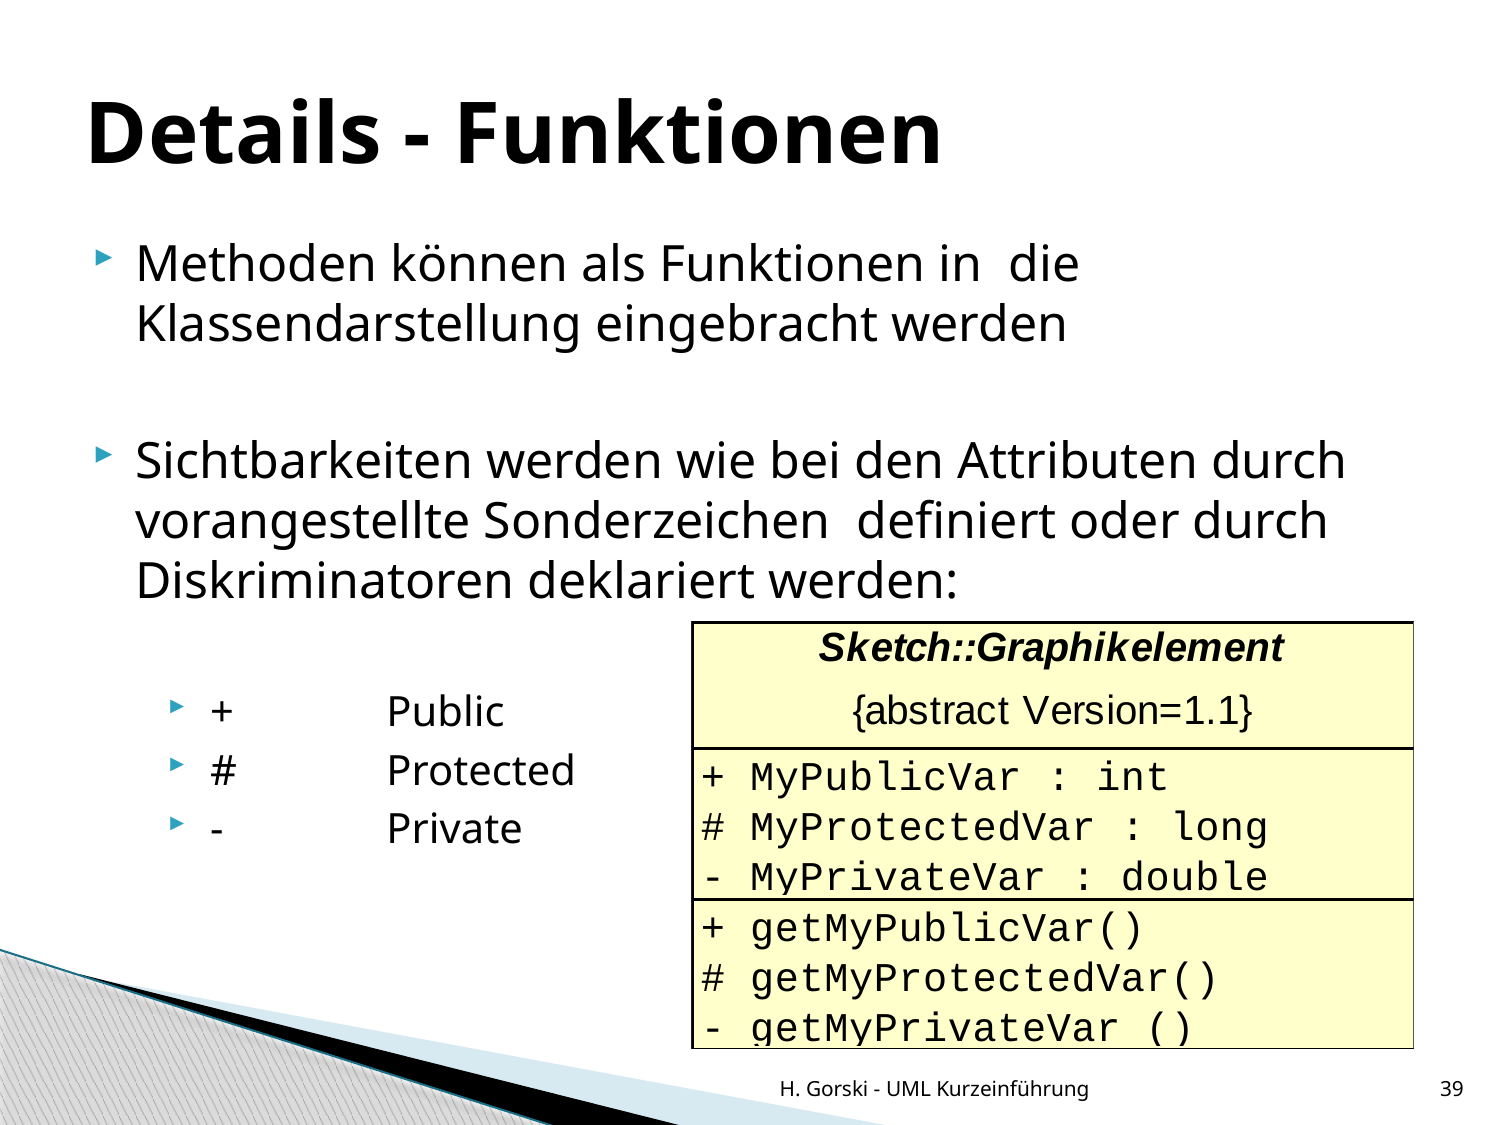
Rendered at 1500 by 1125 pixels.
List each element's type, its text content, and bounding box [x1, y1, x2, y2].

footer H. Gorski - UML Kurzeinführung [718, 1064, 1105, 1112]
title Details - Funktionen [70, 35, 1421, 199]
text_box Methoden können als Funktionen in die Klassendarstellung eingebracht werden Sichtbarkeiten werden wie bei den Attributen durch vorangestellte Sonderzeichen definiert oder durch Diskriminatoren deklariert werden: + Public # Protected - Private [60, 224, 1479, 1057]
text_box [691, 620, 1417, 1052]
text_box [35, 199, 1454, 1032]
slide_number 39 [1418, 1057, 1479, 1112]
